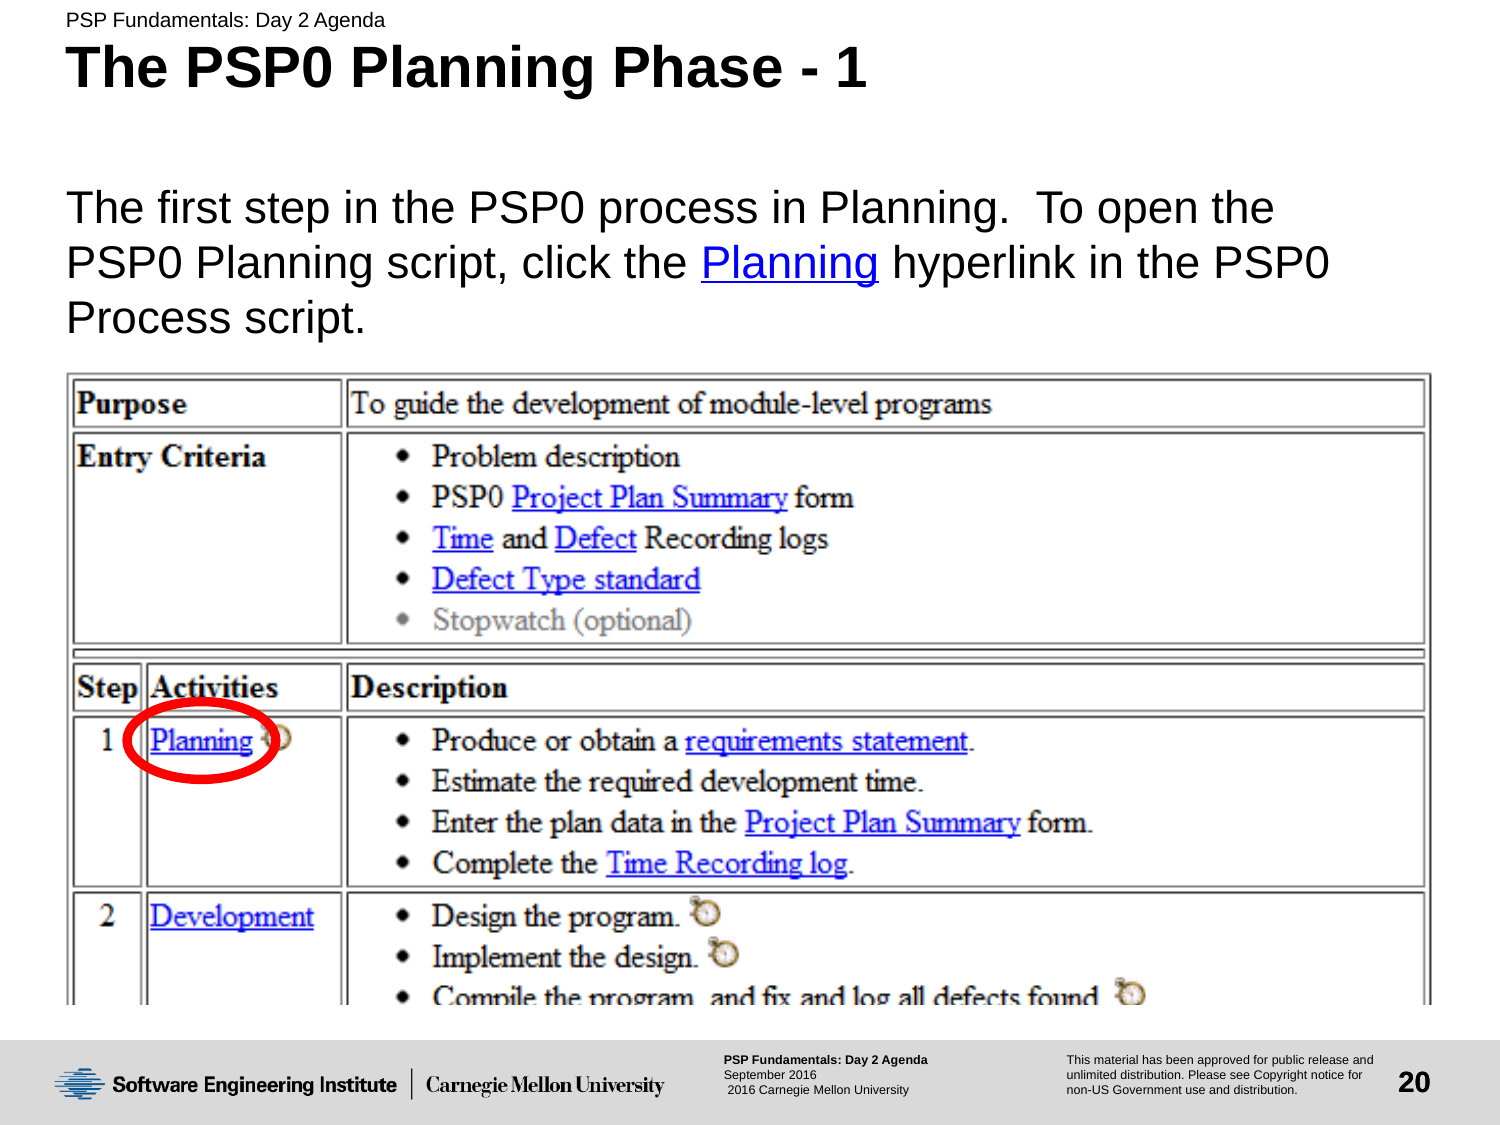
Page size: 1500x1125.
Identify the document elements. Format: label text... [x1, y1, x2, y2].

picture [46, 1061, 673, 1104]
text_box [63, 361, 1436, 1005]
list The first step in the PSP0 process in Planning. To open the PSP0 Planning script, click the Planning hyperlink in the PSP0 Process script. [65, 177, 1431, 361]
title The PSP0 Planning Phase - 1 [65, 37, 1430, 148]
